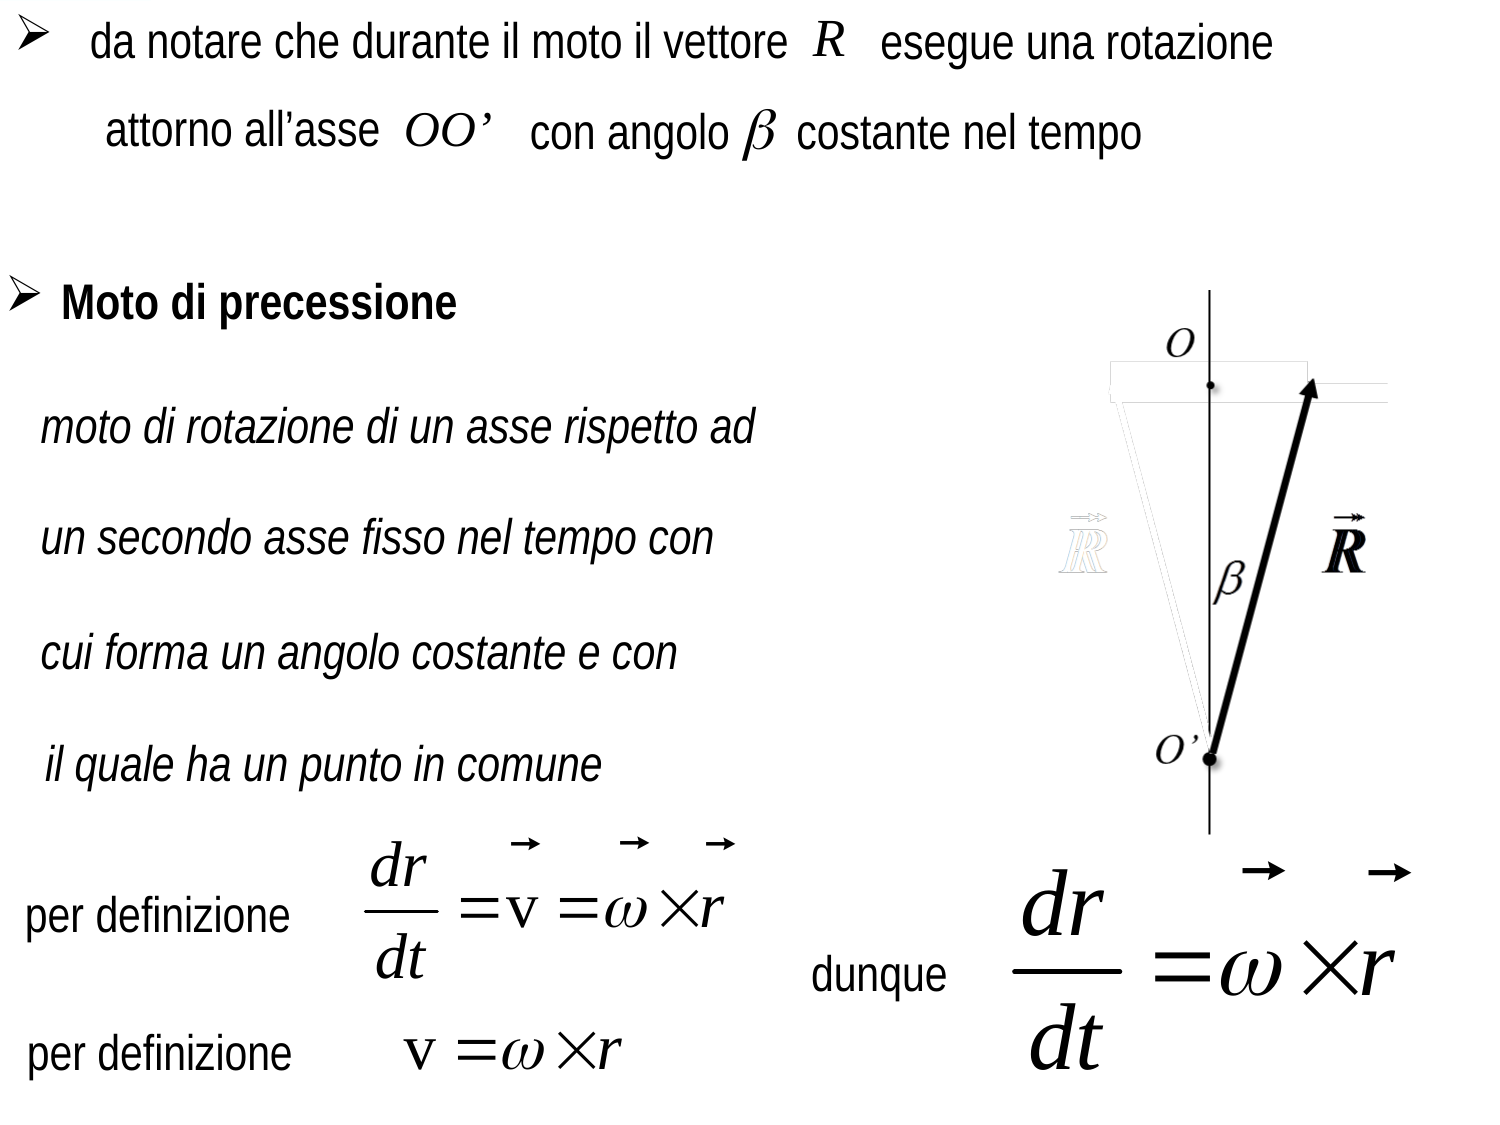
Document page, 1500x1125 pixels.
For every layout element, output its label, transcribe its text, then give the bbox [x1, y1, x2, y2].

text_box moto di rotazione di un asse rispetto ad [25, 386, 837, 462]
text_box un secondo asse fisso nel tempo con [25, 497, 776, 572]
text_box per definizione [10, 874, 307, 950]
picture [1048, 290, 1388, 836]
text_box cui forma un angolo costante e con [25, 611, 776, 687]
text_box per definizione [12, 1012, 309, 1088]
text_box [354, 824, 744, 993]
text_box con angolo b costante nel tempo [514, 83, 1158, 169]
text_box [998, 845, 1426, 1091]
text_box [392, 1009, 642, 1086]
text_box dunque [796, 933, 963, 1009]
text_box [0, 0, 888, 78]
text_box attorno all’asse OO’ [90, 88, 519, 164]
text_box esegue una rotazione [891, 1, 1301, 77]
text_box il quale ha un punto in comune [30, 724, 642, 799]
text_box Moto di precessione [0, 262, 473, 338]
